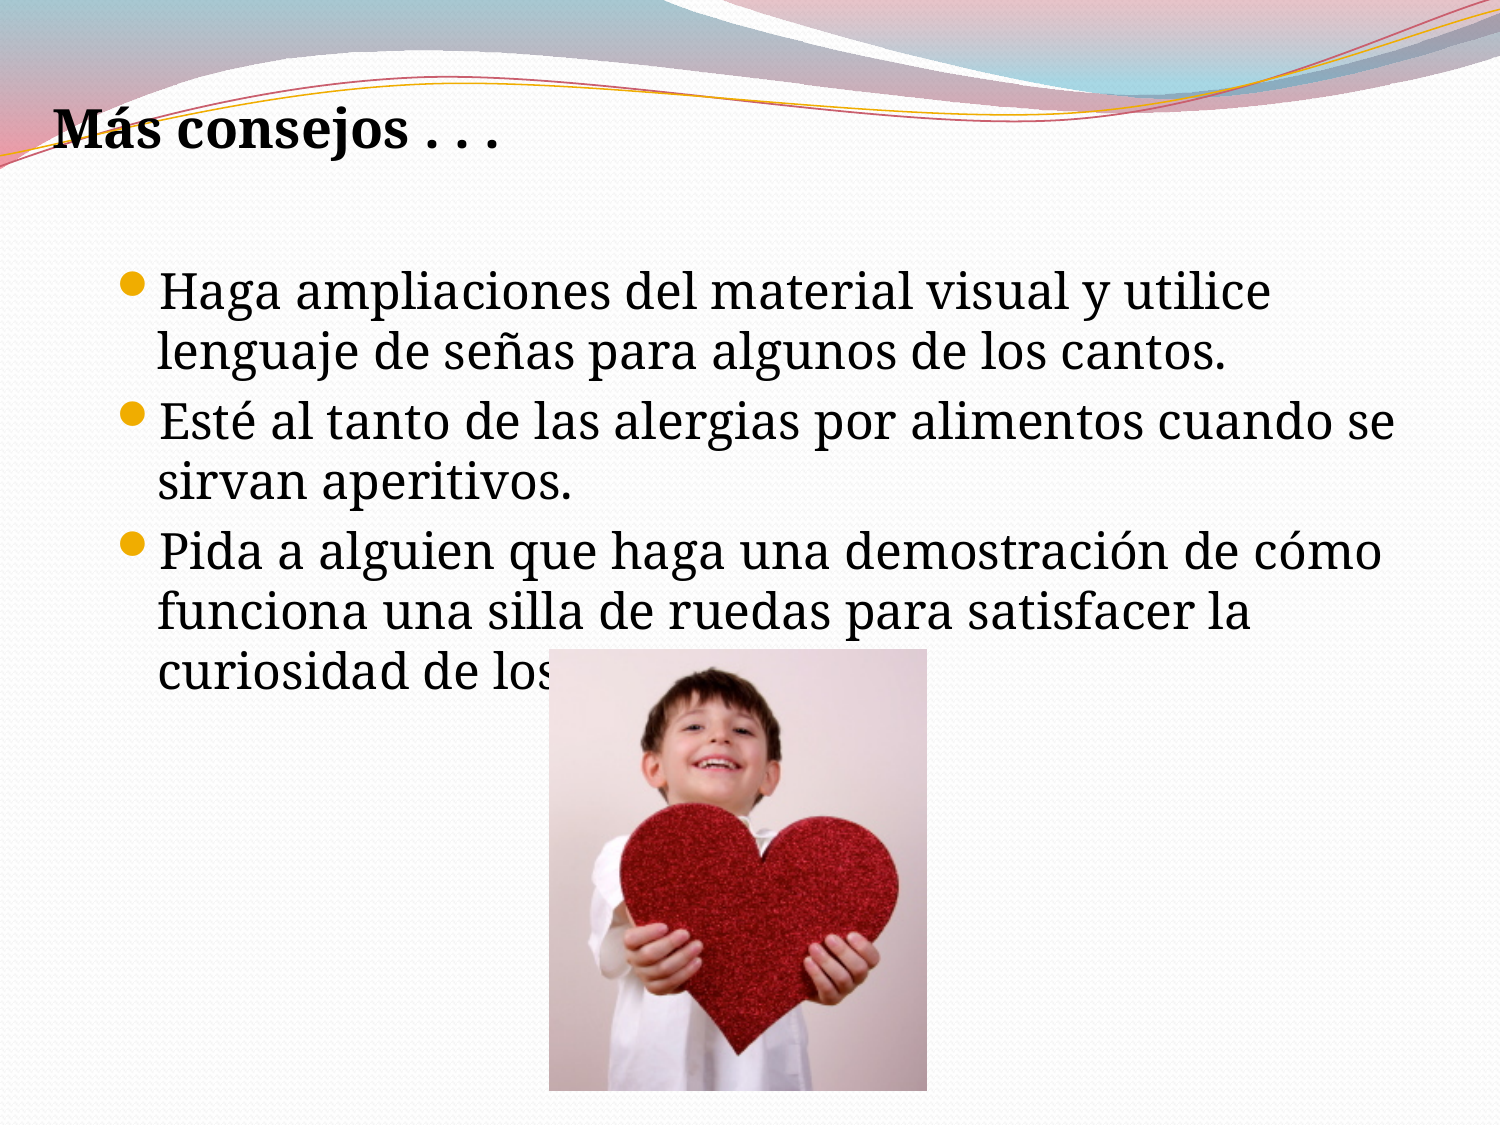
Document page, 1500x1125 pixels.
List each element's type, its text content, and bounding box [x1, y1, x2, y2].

picture [549, 649, 928, 1092]
list Más consejos . . . Haga ampliaciones del material visual y utilice lenguaje de señas para algunos de los cantos. Esté al tanto de las alergias por alimentos cuando se sirvan aperitivos. Pida a alguien que haga una demostración de cómo funciona una silla de ruedas para satisfacer la curiosidad de los niños. [37, 87, 1450, 1075]
